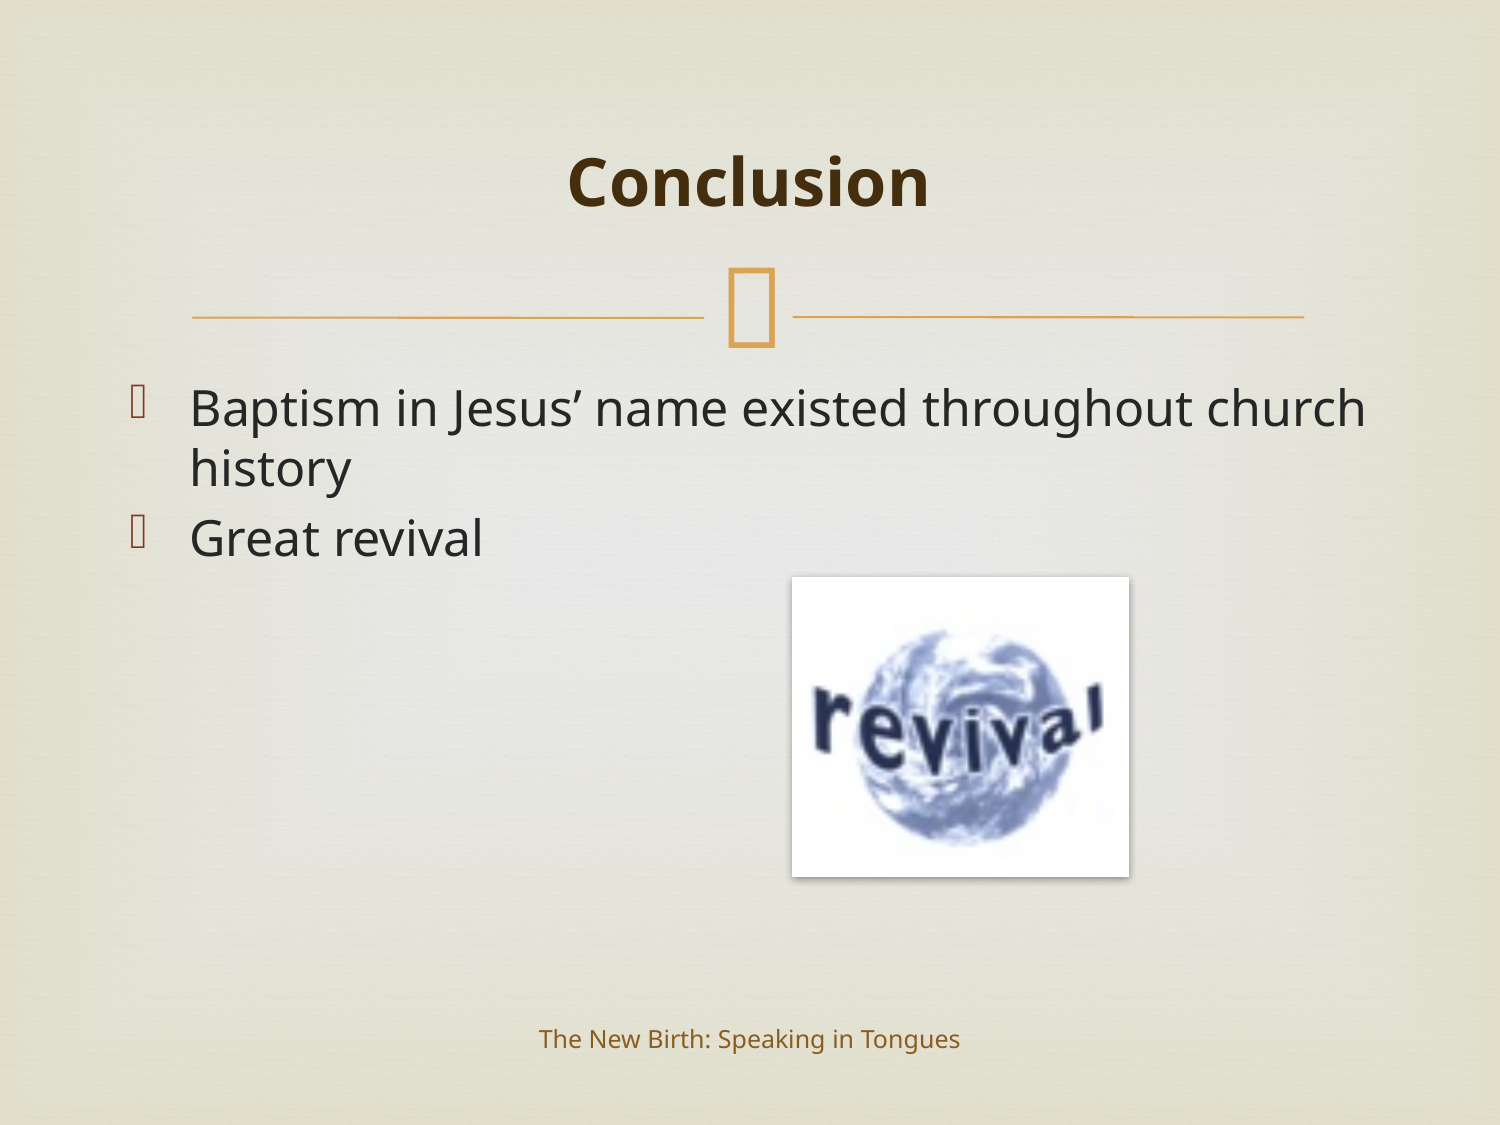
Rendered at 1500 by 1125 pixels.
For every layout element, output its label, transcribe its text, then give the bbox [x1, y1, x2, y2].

footer The New Birth: Speaking in Tongues [512, 1010, 988, 1071]
picture [806, 590, 1116, 864]
list Baptism in Jesus’ name existed throughout church history Great revival [114, 368, 1386, 1005]
title Conclusion [112, 93, 1386, 267]
